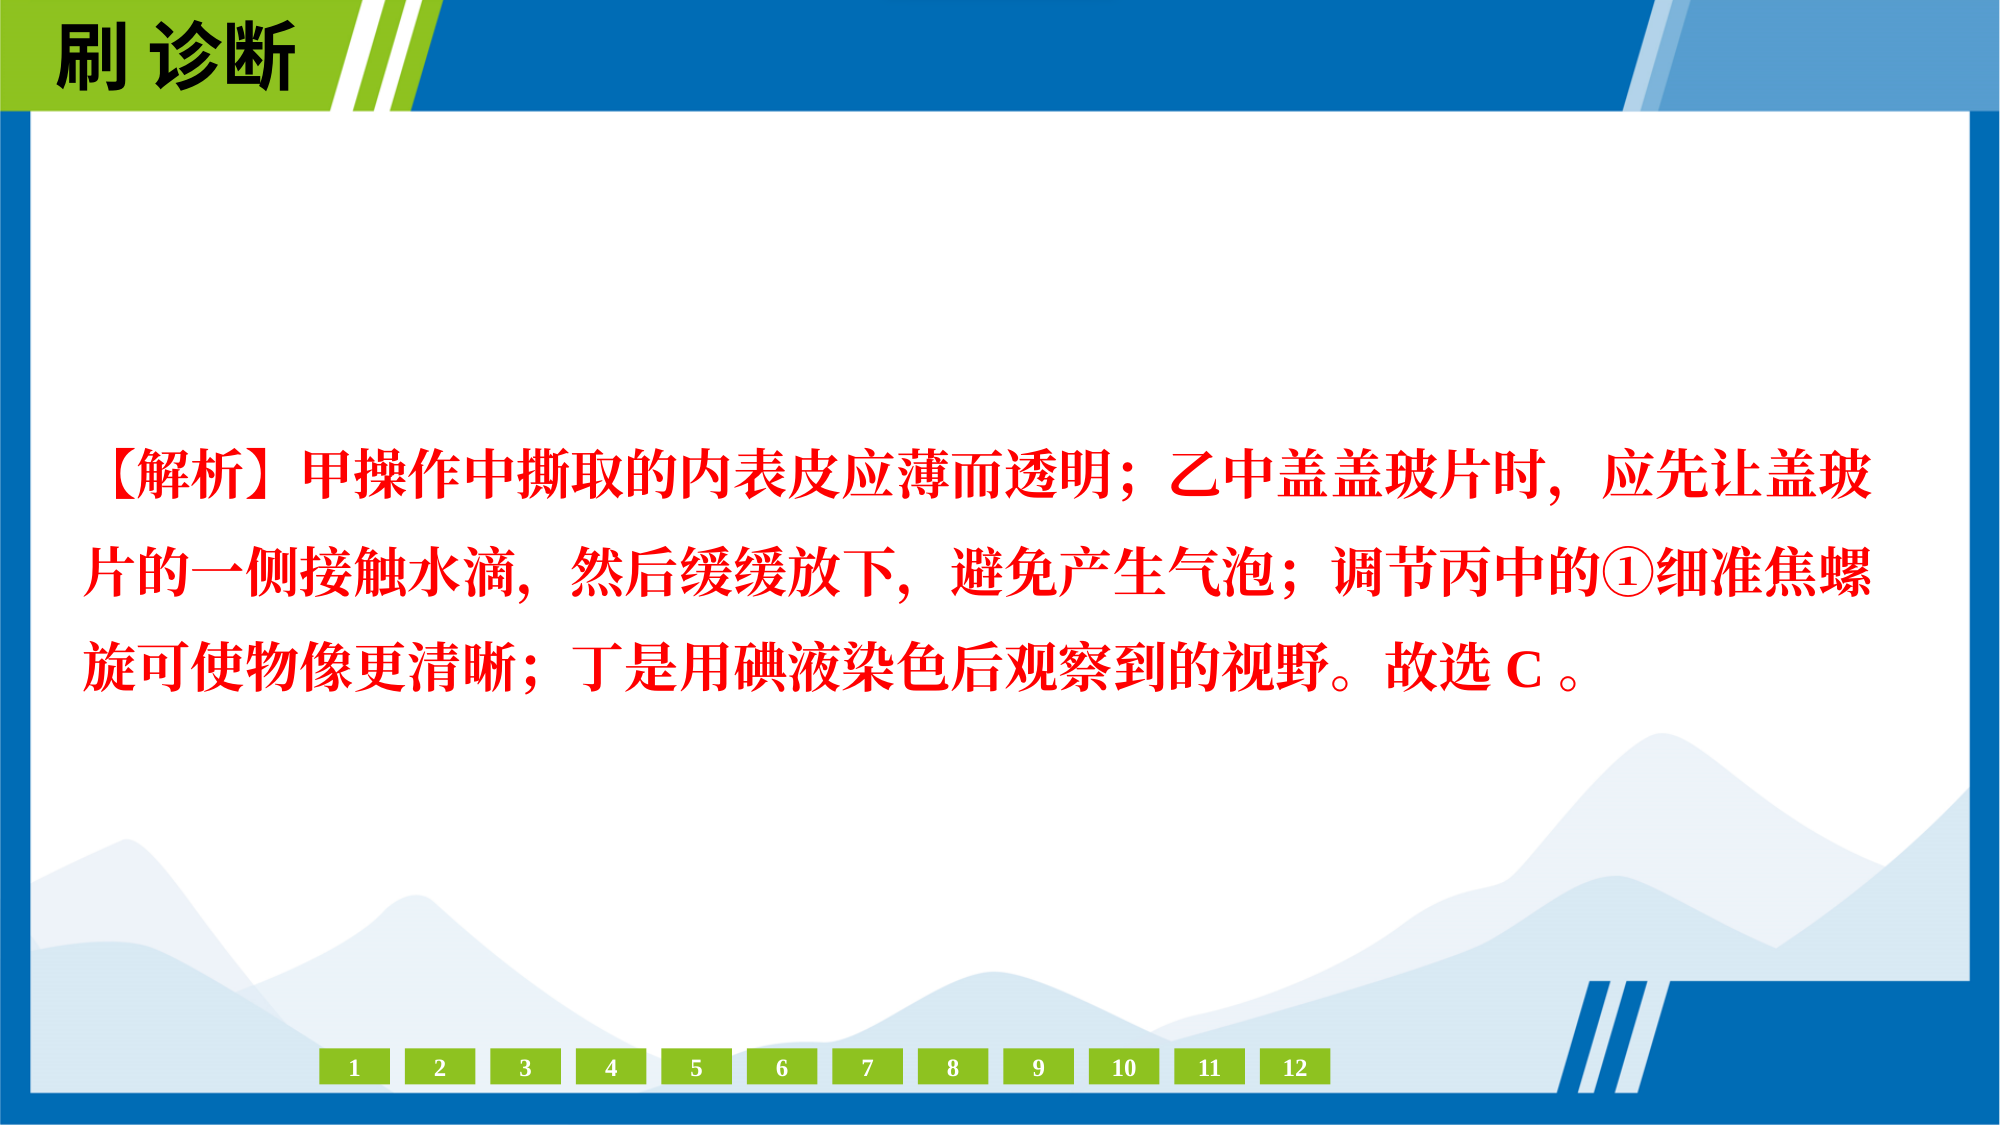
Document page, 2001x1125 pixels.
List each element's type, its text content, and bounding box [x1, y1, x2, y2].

picture [0, 0, 2000, 1125]
text_box 【解析】甲操作中撕取的内表皮应薄而透明；乙中盖盖玻片时，应先让盖玻 片的一侧接触水滴，然后缓缓放下，避免产生气泡；调节丙中的①细准焦螺 旋可使物像更清晰；丁是用碘液染色后观察到的视野。故选C。 [82, 407, 1917, 688]
